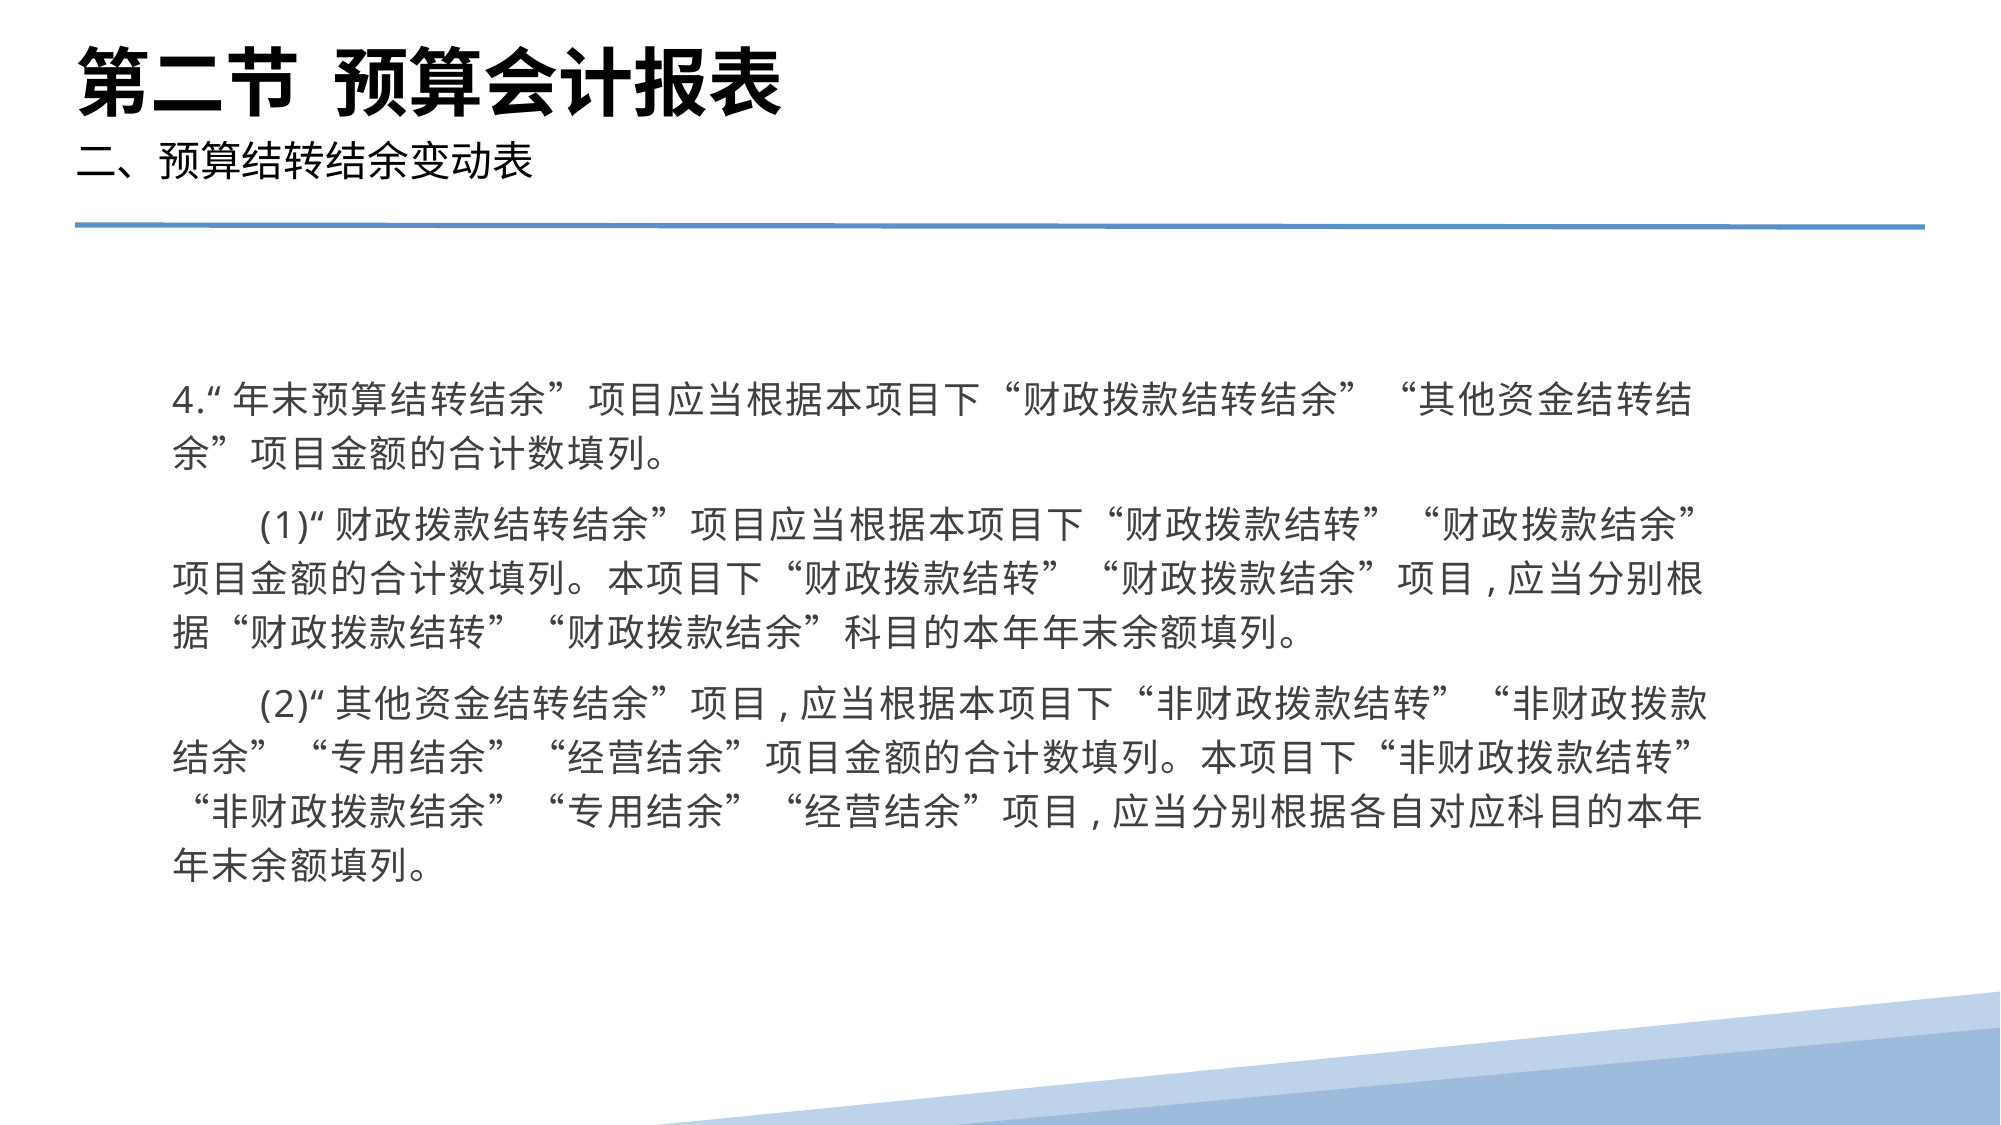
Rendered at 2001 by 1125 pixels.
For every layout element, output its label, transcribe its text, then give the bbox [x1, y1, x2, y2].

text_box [656, 991, 2000, 1125]
text_box 4.“年末预算结转结余”项目应当根据本项目下“财政拨款结转结余”“其他资金结转结余”项目金额的合计数填列。 (1)“财政拨款结转结余”项目应当根据本项目下“财政拨款结转”“财政拨款结余”项目金额的合计数填列。本项目下“财政拨款结转”“财政拨款结余”项目,应当分别根据“财政拨款结转”“财政拨款结余”科目的本年年末余额填列。 (2)“其他资金结转结余”项目,应当根据本项目下“非财政拨款结转”“非财政拨款结余”“专用结余”“经营结余”项目金额的合计数填列。本项目下“非财政拨款结转”“非财政拨款结余”“专用结余”“经营结余”项目,应当分别根据各自对应科目的本年年末余额填列。 [161, 243, 1740, 1012]
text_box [74, 224, 1925, 228]
text_box 第二节 预算会计报表 [75, 24, 1925, 124]
text_box 二、预算结转结余变动表 [75, 124, 1925, 200]
